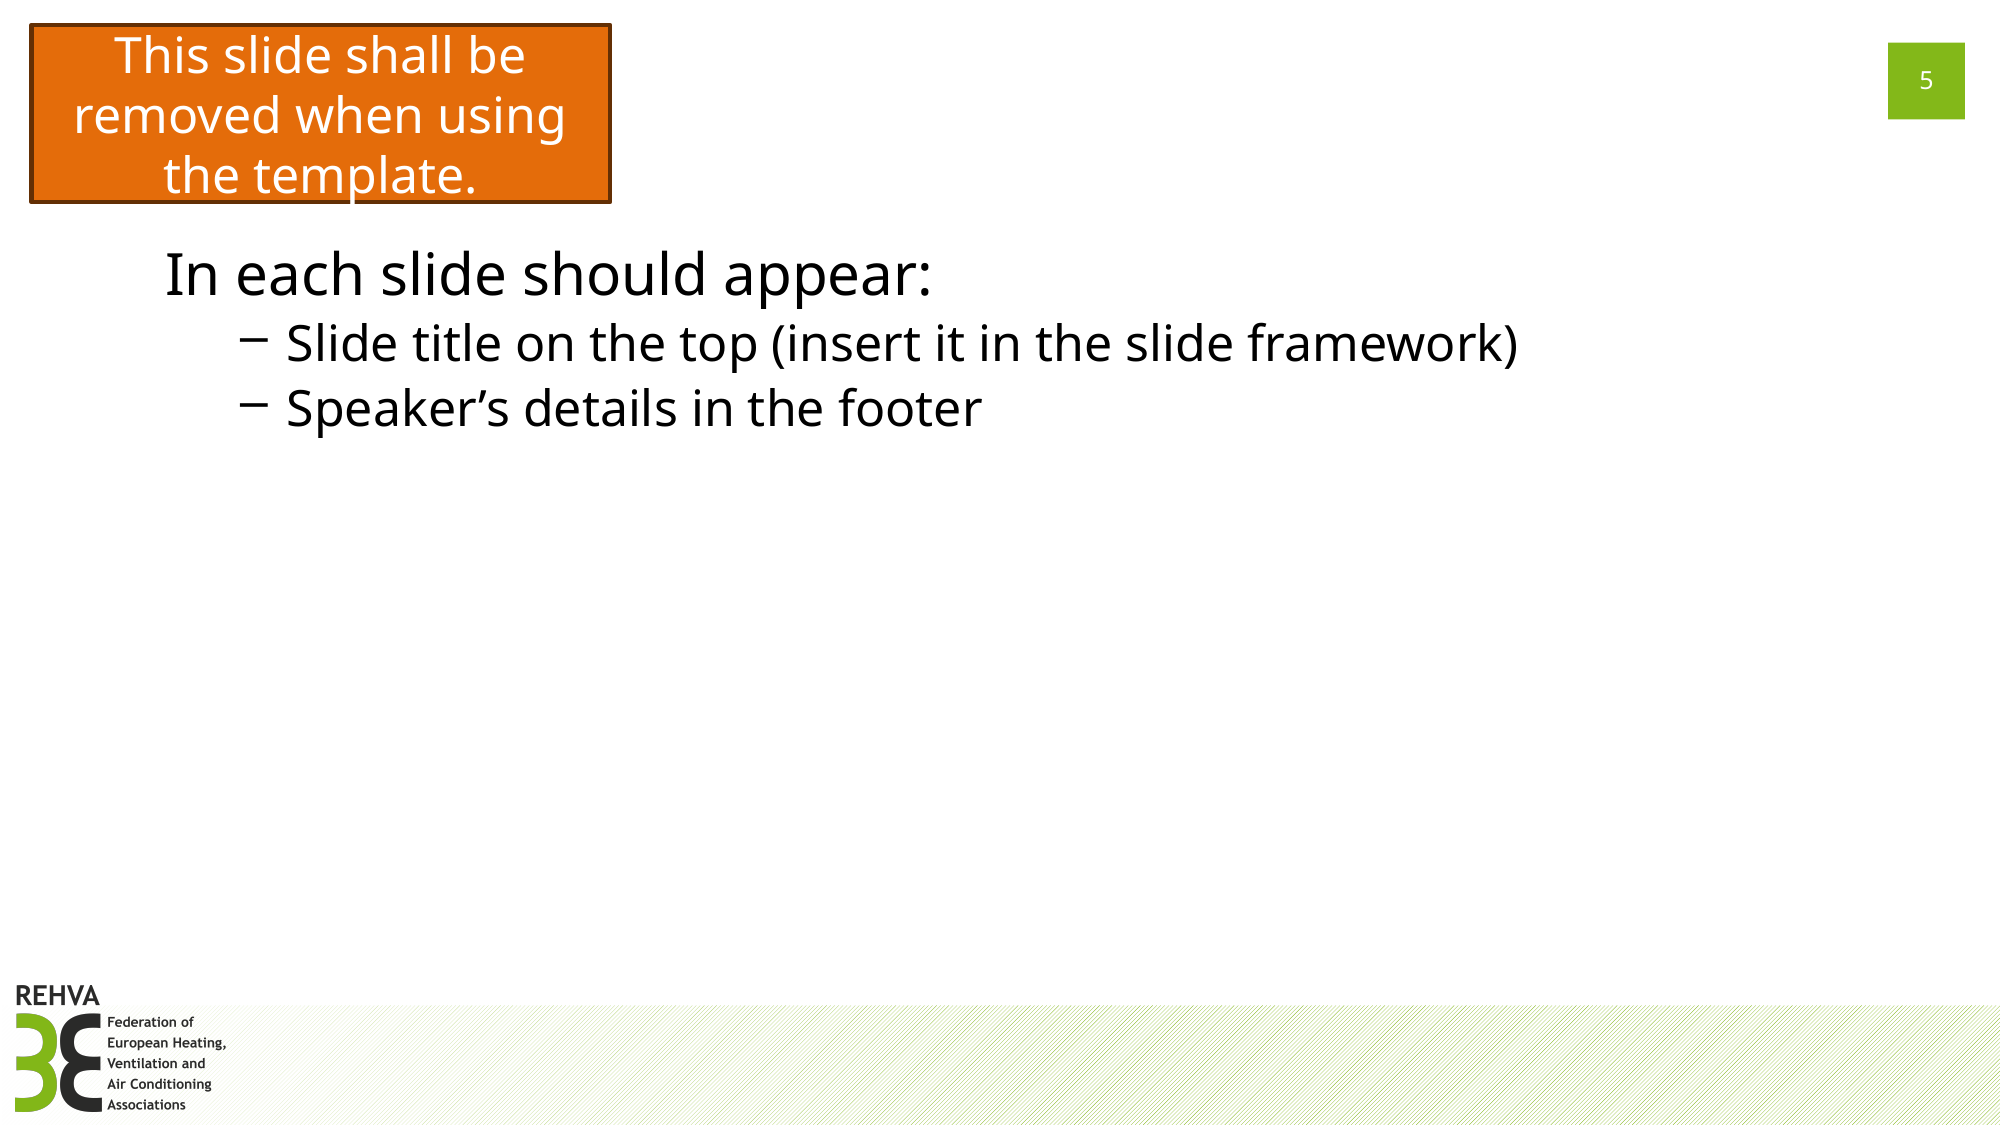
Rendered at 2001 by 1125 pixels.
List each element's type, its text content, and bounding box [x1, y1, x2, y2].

footer [344, 1042, 1850, 1083]
text_box This slide shall be removed when using the template. [29, 23, 612, 204]
list In each slide should appear: Slide title on the top (insert it in the slide framework) Speaker’s details in the footer [150, 243, 1850, 982]
picture [15, 985, 227, 1112]
